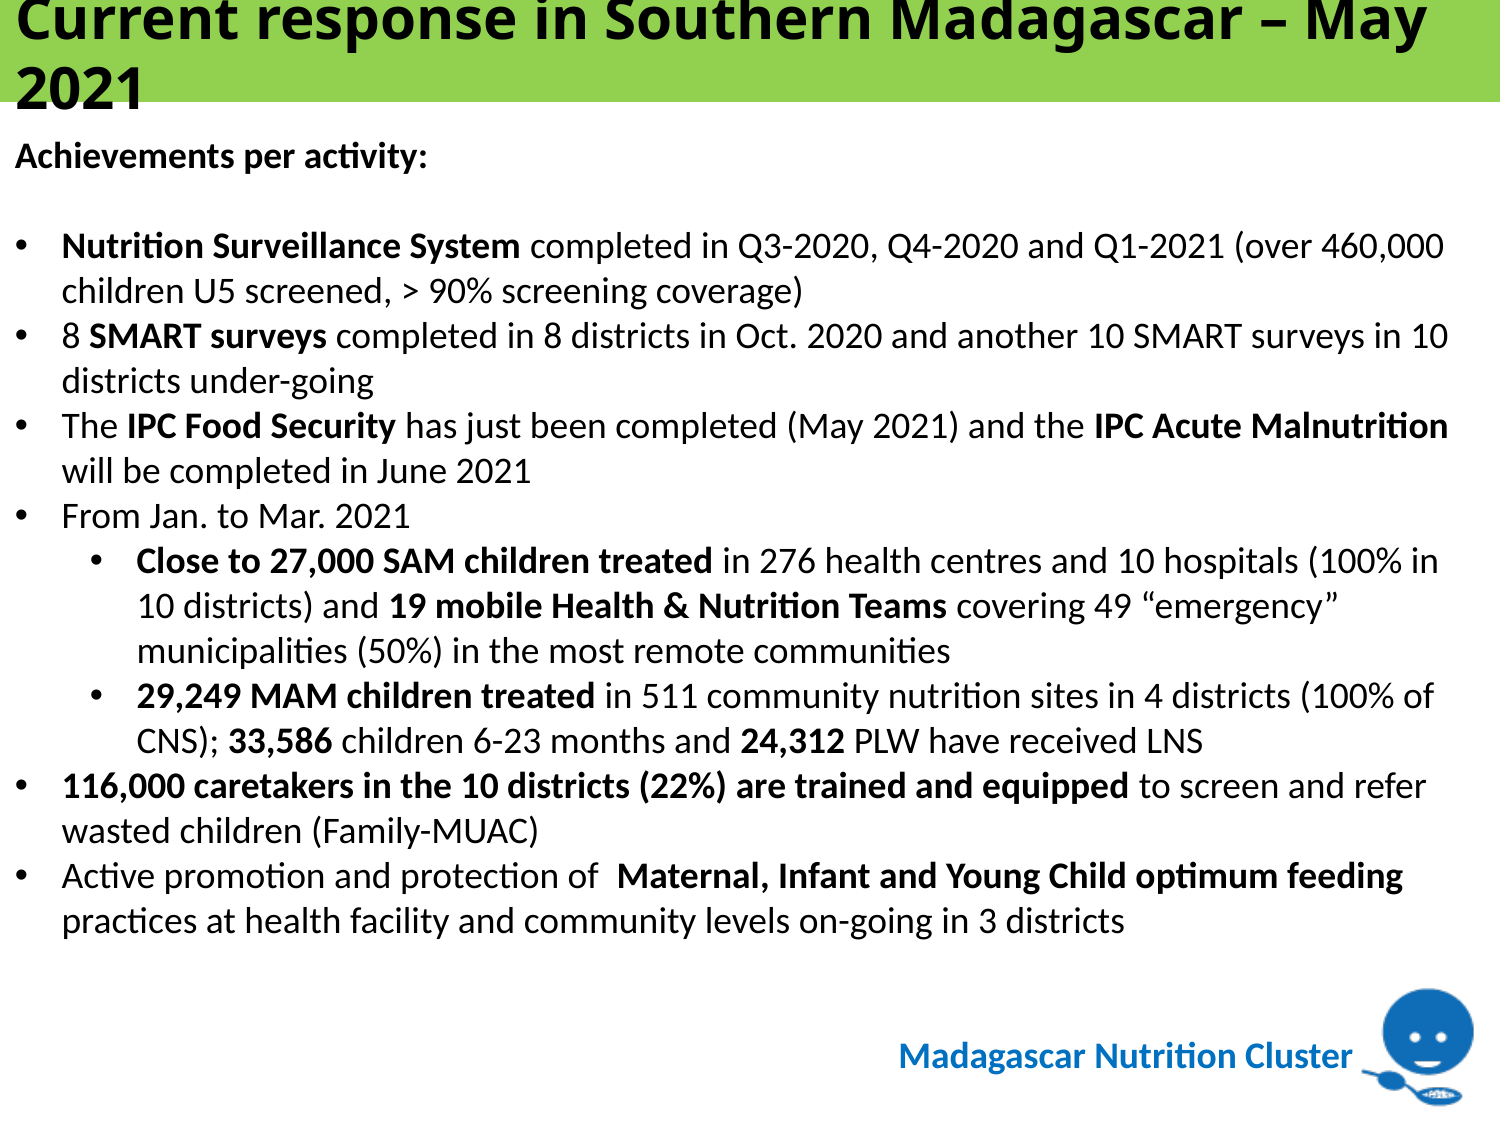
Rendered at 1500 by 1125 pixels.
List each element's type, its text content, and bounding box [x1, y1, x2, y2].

picture [1336, 970, 1500, 1125]
text_box Achievements per activity: Nutrition Surveillance System completed in Q3-2020, Q4-2020 and Q1-2021 (over 460,000 children U5 screened, > 90% screening coverage) 8 SMART surveys completed in 8 districts in Oct. 2020 and another 10 SMART surveys in 10 districts under-going The IPC Food Security has just been completed (May 2021) and the IPC Acute Malnutrition will be completed in June 2021 From Jan. to Mar. 2021 Close to 27,000 SAM children treated in 276 health centres and 10 hospitals (100% in 10 districts) and 19 mobile Health & Nutrition Teams covering 49 “emergency” municipalities (50%) in the most remote communities 29,249 MAM children treated in 511 community nutrition sites in 4 districts (100% of CNS); 33,586 children 6-23 months and 24,312 PLW have received LNS 116,000 caretakers in the 10 districts (22%) are trained and equipped to screen and refer wasted children (Family-MUAC) Active promotion and protection of Maternal, Infant and Young Child optimum feeding practices at health facility and community levels on-going in 3 districts [0, 124, 1486, 949]
text_box Madagascar Nutrition Cluster [659, 1023, 1336, 1084]
title Current response in Southern Madagascar – May 2021 [0, 0, 1500, 102]
